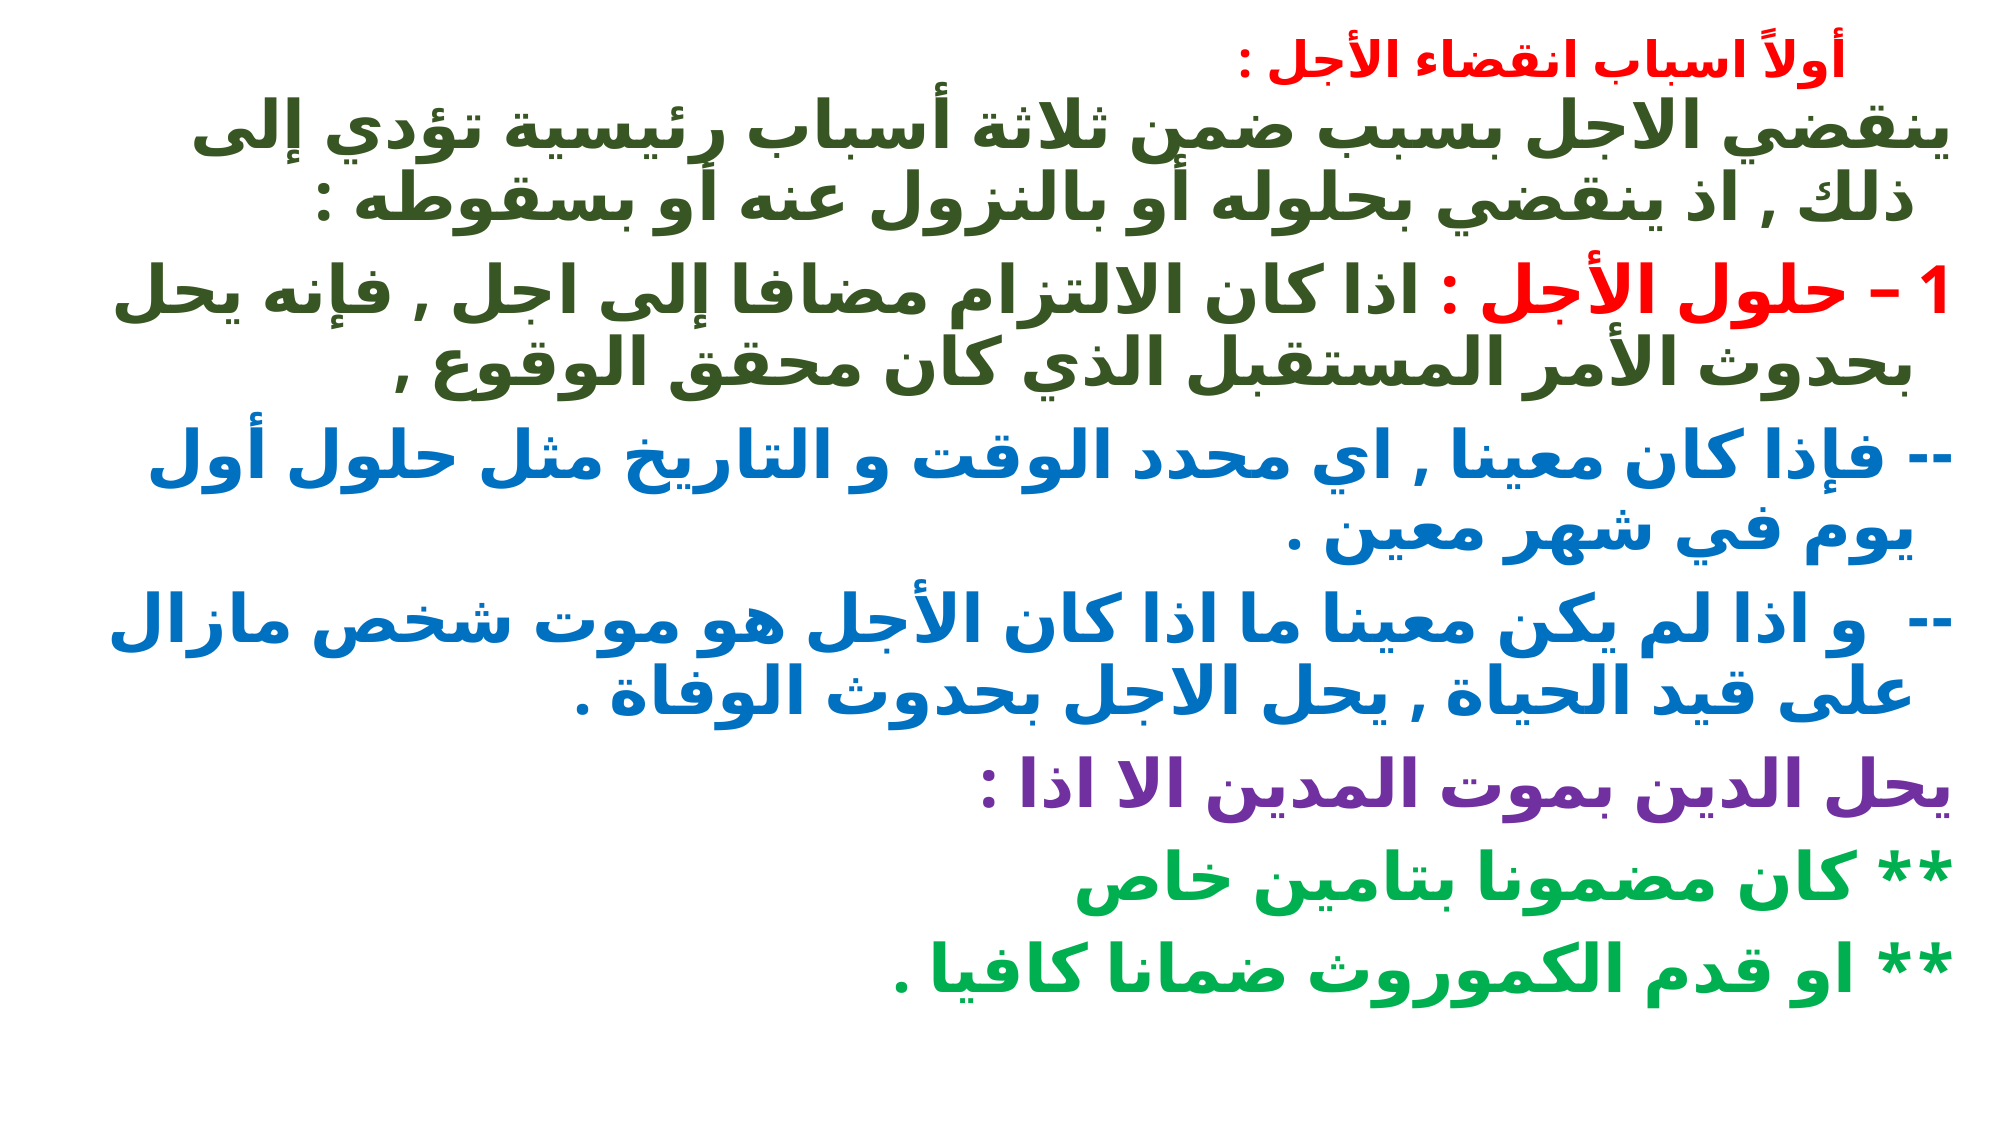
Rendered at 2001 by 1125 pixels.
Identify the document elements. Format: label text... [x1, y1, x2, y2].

list ينقضي الاجل بسبب ضمن ثلاثة أسباب رئيسية تؤدي إلى ذلك , اذ ينقضي بحلوله أو بالنزول عنه أو بسقوطه : 1 – حلول الأجل : اذا كان الالتزام مضافا إلى اجل , فإنه يحل بحدوث الأمر المستقبل الذي كان محقق الوقوع , -- فإذا كان معينا , اي محدد الوقت و التاريخ مثل حلول أول يوم في شهر معين . -- و اذا لم يكن معينا ما اذا كان الأجل هو موت شخص مازال على قيد الحياة , يحل الاجل بحدوث الوفاة . يحل الدين بموت المدين الا اذا : ** كان مضمونا بتامين خاص ** او قدم الكموروث ضمانا كافيا . [43, 83, 1971, 1080]
title أولاً اسباب انقضاء الأجل : [137, 28, 1863, 83]
